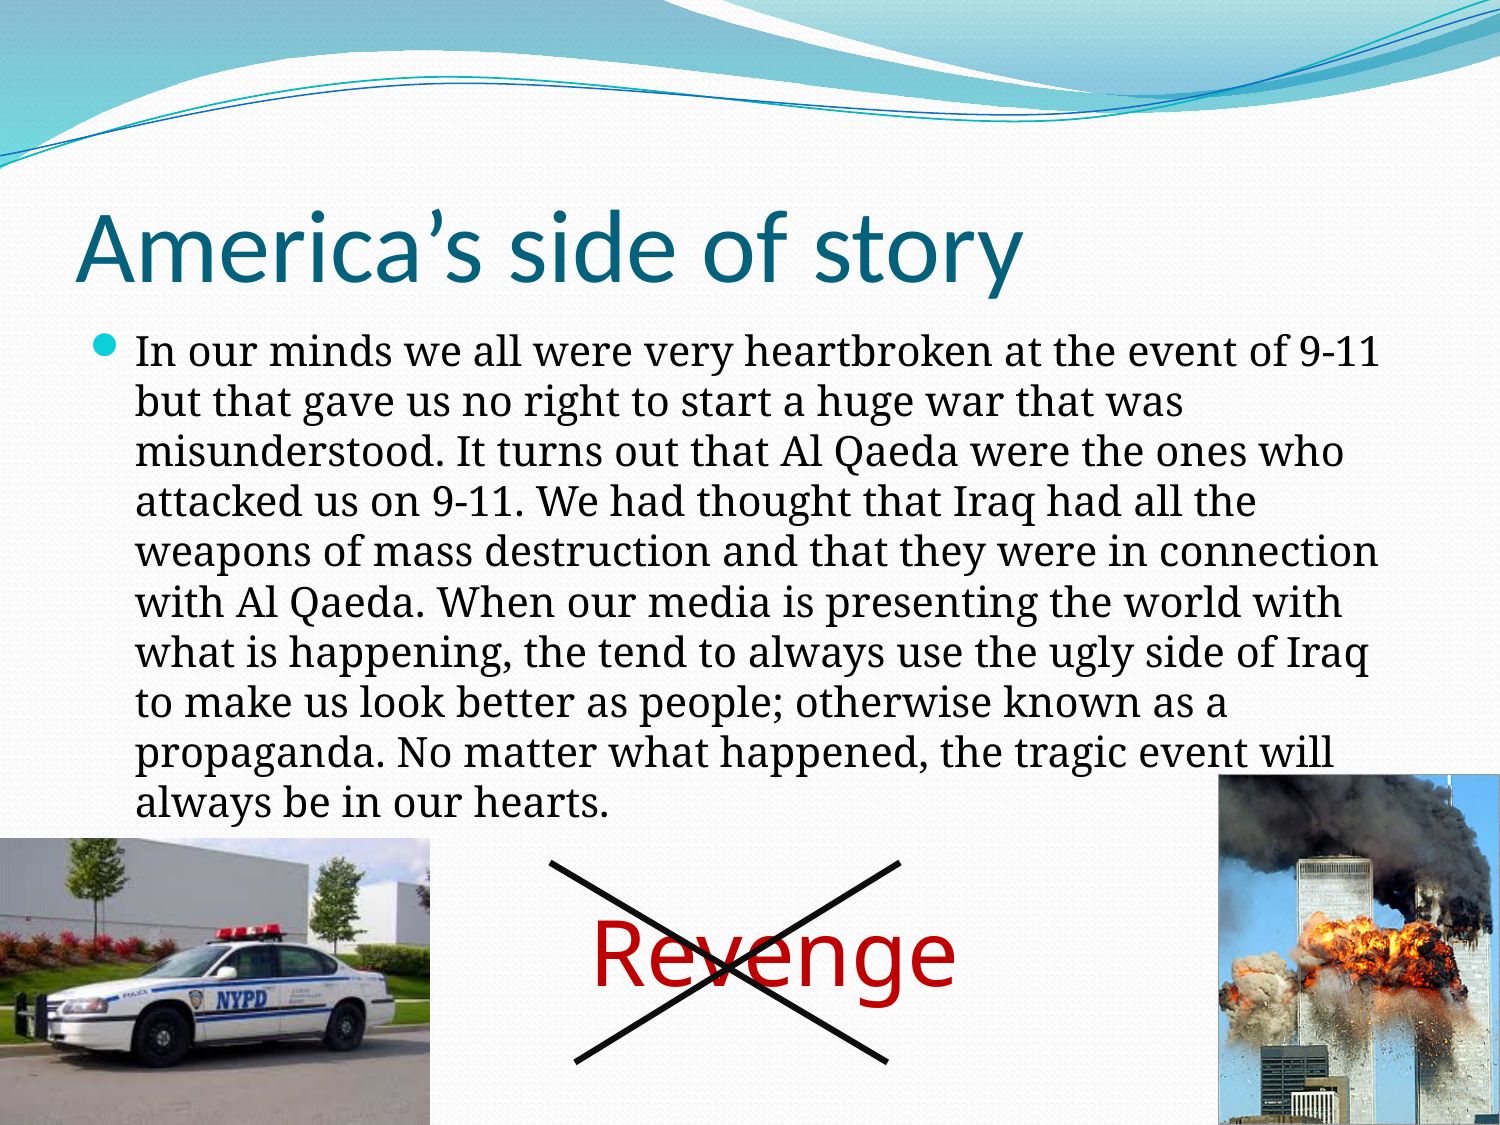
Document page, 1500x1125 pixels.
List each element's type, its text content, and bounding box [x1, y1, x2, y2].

picture [1218, 774, 1500, 1125]
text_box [888, 862, 901, 1063]
title America’s side of story [75, 115, 1425, 303]
text_box Revenge [909, 887, 975, 1013]
picture [0, 838, 430, 1125]
list In our minds we all were very heartbroken at the event of 9-11 but that gave us no right to start a huge war that was misunderstood. It turns out that Al Qaeda were the ones who attacked us on 9-11. We had thought that Iraq had all the weapons of mass destruction and that they were in connection with Al Qaeda. When our media is presenting the world with what is happening, the tend to always use the ugly side of Iraq to make us look better as people; otherwise known as a propaganda. No matter what happened, the tragic event will always be in our hearts. [75, 317, 1425, 1038]
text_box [549, 862, 888, 1063]
